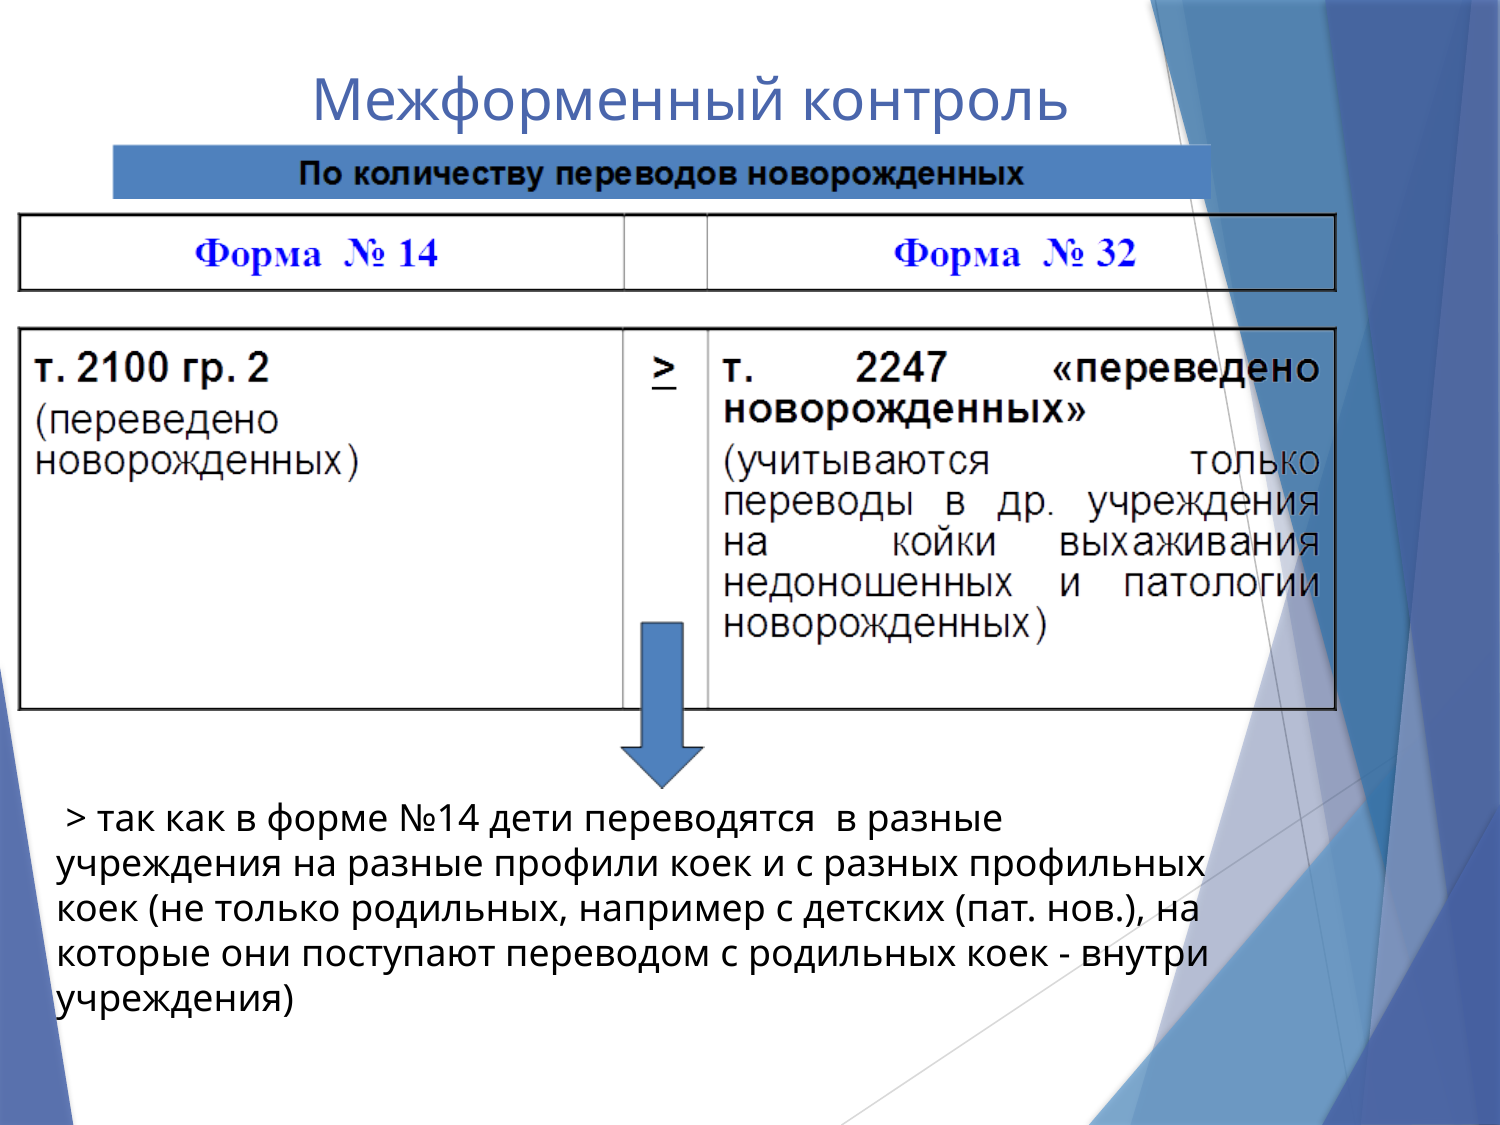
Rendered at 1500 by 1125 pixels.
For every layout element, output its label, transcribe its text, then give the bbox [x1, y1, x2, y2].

text_box > так как в форме №14 дети переводятся в разные учреждения на разные профили коек и с разных профильных коек (не только родильных, например с детских (пат. нов.), на которые они поступают переводом с родильных коек - внутри учреждения) [41, 786, 1247, 1027]
picture [17, 325, 1338, 790]
title Межформенный контроль [99, 54, 1282, 149]
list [111, 143, 1212, 200]
picture [17, 211, 1338, 292]
